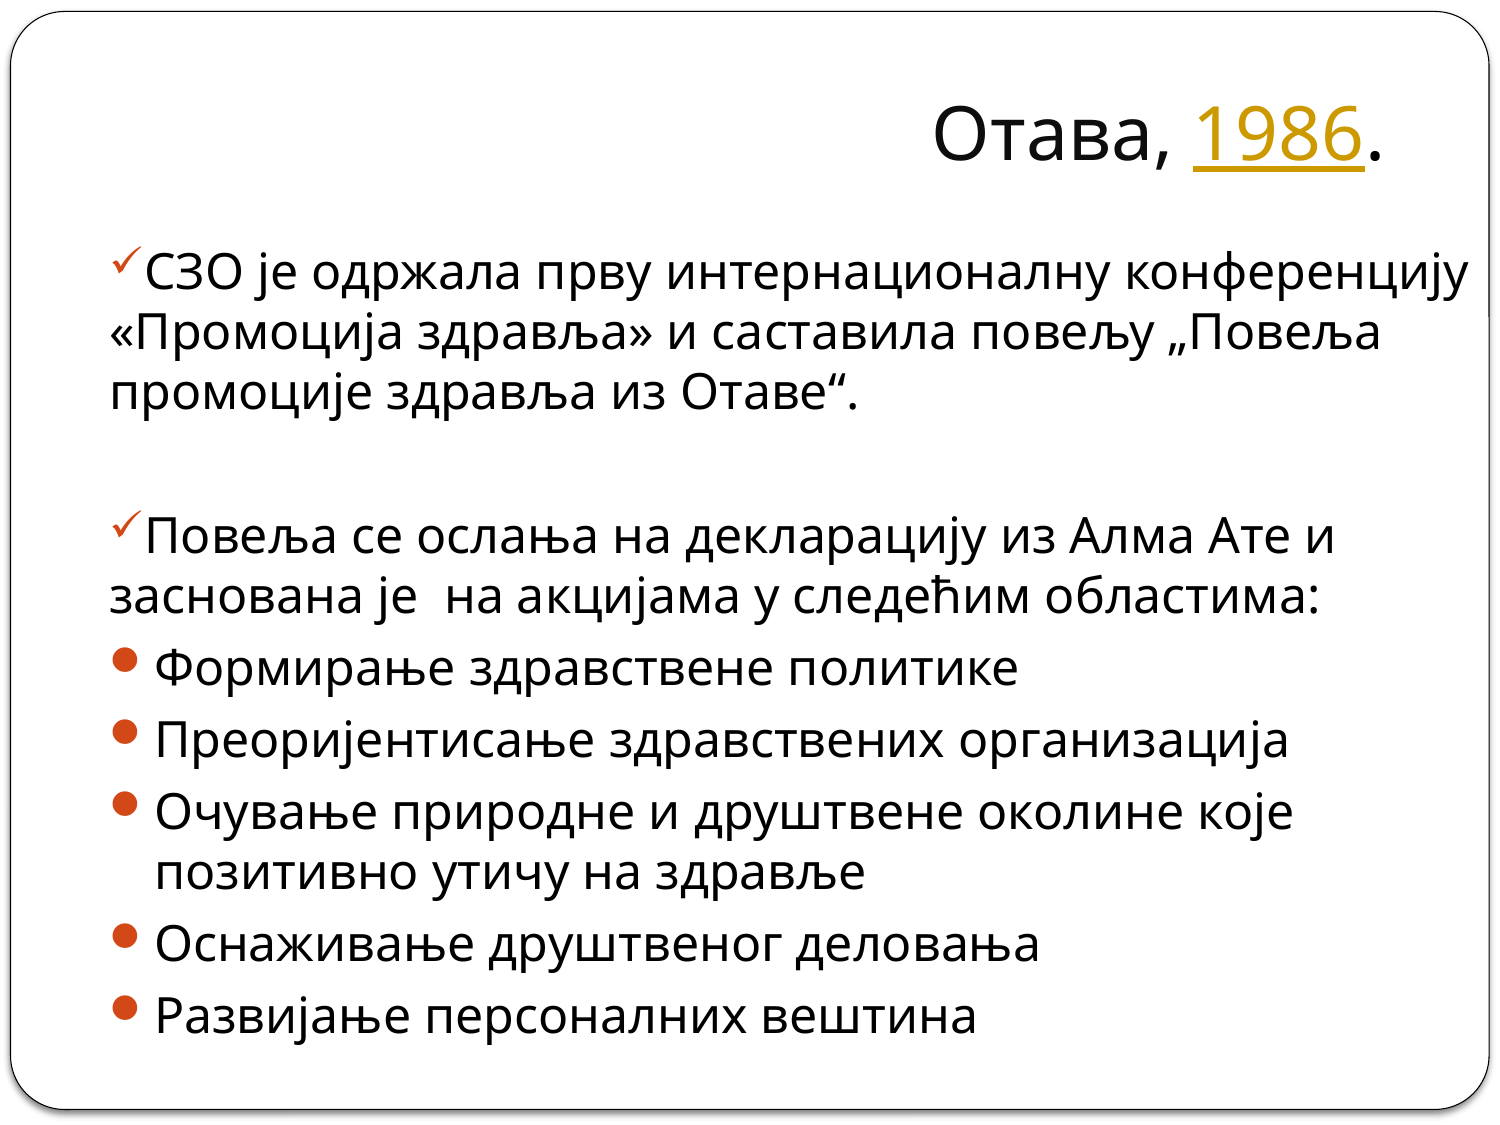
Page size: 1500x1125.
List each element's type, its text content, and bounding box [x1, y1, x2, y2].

text_box Отава, 1986. [879, 78, 1400, 196]
list СЗО је одржала прву интернационалну конференцију «Промоција здравља» и саставила повељу „Повеља промоције здравља из Отаве“. Повеља се ослања на декларацију из Алма Ате и заснована је на акцијама у следећим областима: Формирање здравствене политике Преоријентисање здравствених организација Очување природне и друштвене околине које позитивно утичу на здравље Оснаживање друштвеног деловања Развијање персоналних вештина [94, 231, 1500, 1125]
